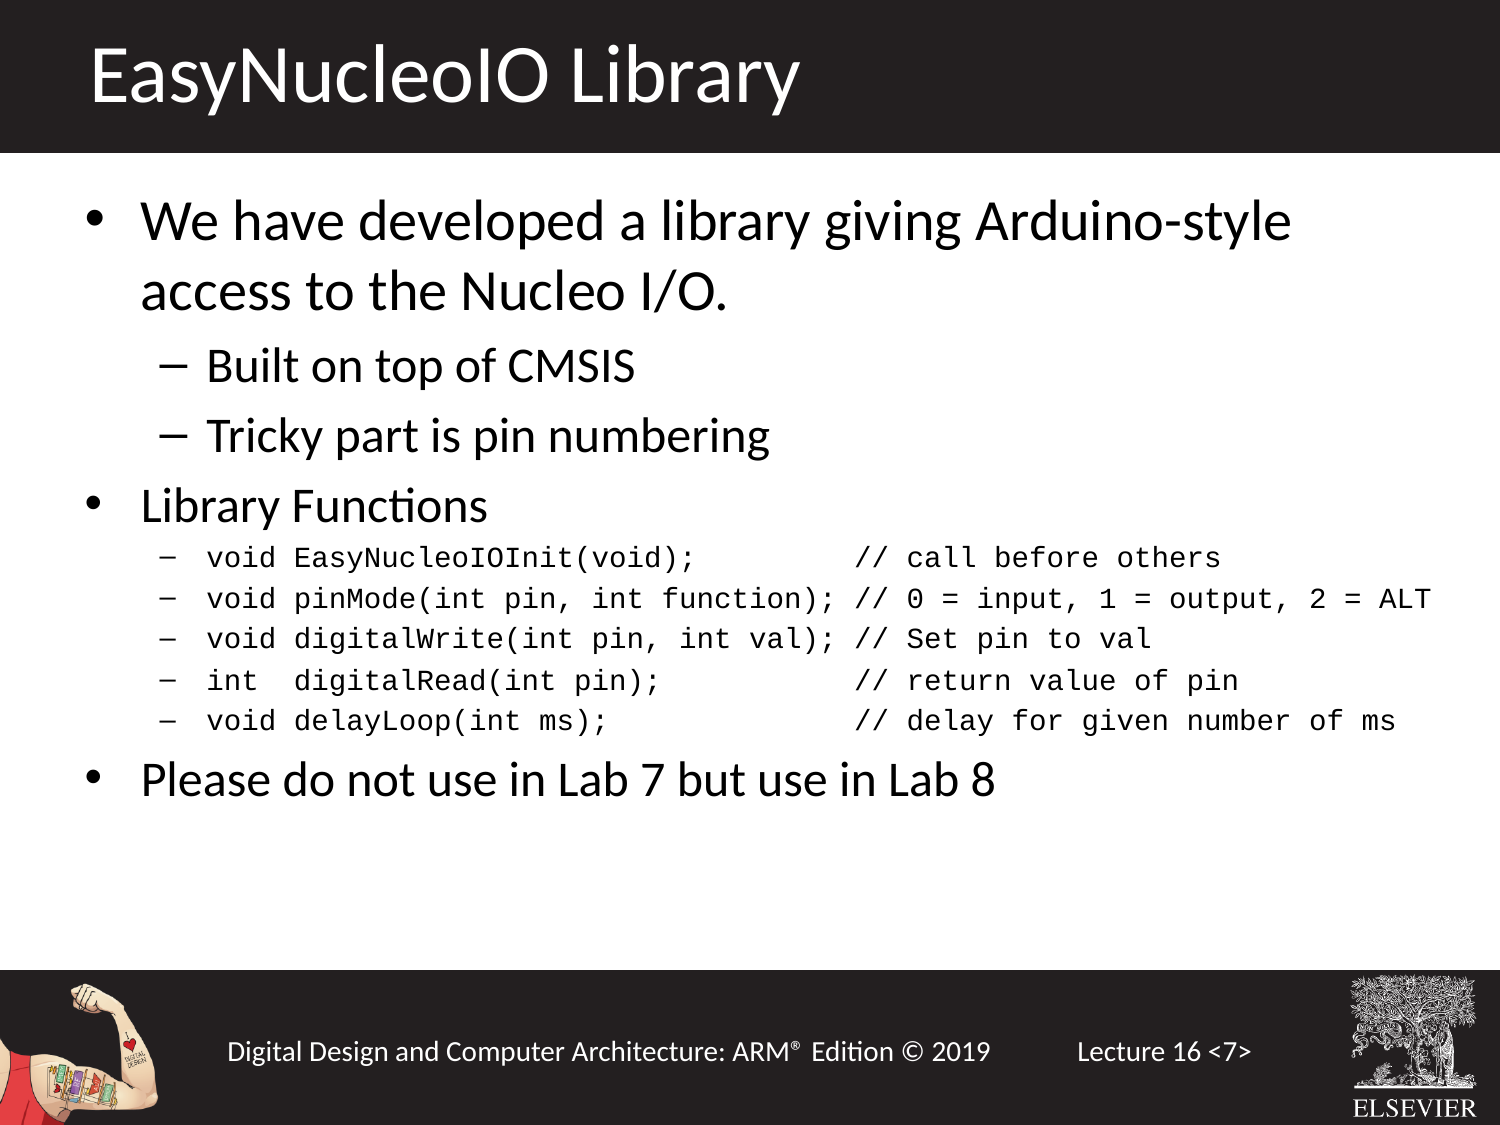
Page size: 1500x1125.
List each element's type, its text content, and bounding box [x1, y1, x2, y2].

picture [0, 979, 163, 1125]
text_box We have developed a library giving Arduino-style access to the Nucleo I/O. Built on top of CMSIS Tricky part is pin numbering Library Functions void EasyNucleoIOInit(void); // call before others void pinMode(int pin, int function); // 0 = input, 1 = output, 2 = ALT void digitalWrite(int pin, int val); // Set pin to val int digitalRead(int pin); // return value of pin void delayLoop(int ms); // delay for given number of ms Please do not use in Lab 7 but use in Lab 8 [69, 174, 1470, 918]
text_box EasyNucleoIO Library [74, 11, 1470, 126]
picture [1350, 974, 1477, 1117]
